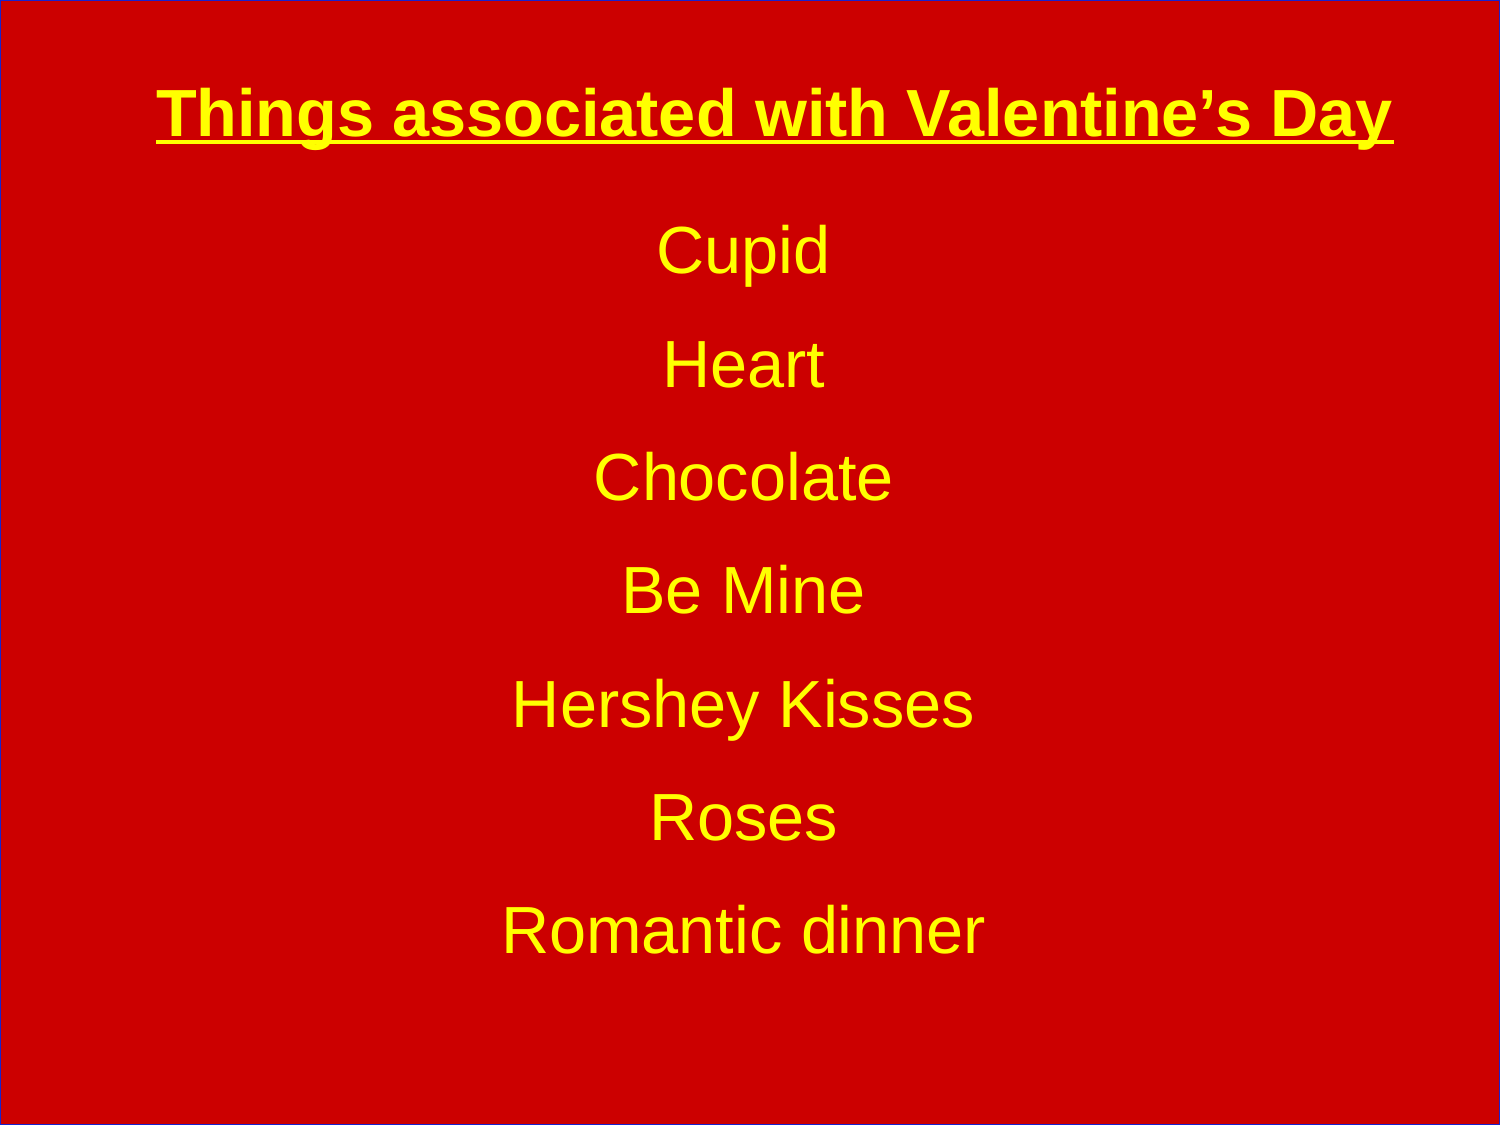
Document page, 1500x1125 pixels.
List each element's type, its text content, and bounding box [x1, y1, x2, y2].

text_box Cupid Heart Chocolate Be Mine Hershey Kisses Roses Romantic dinner [0, 199, 1488, 1088]
text_box [0, 0, 1500, 1125]
text_box Things associated with Valentine’s Day [75, 62, 1475, 158]
